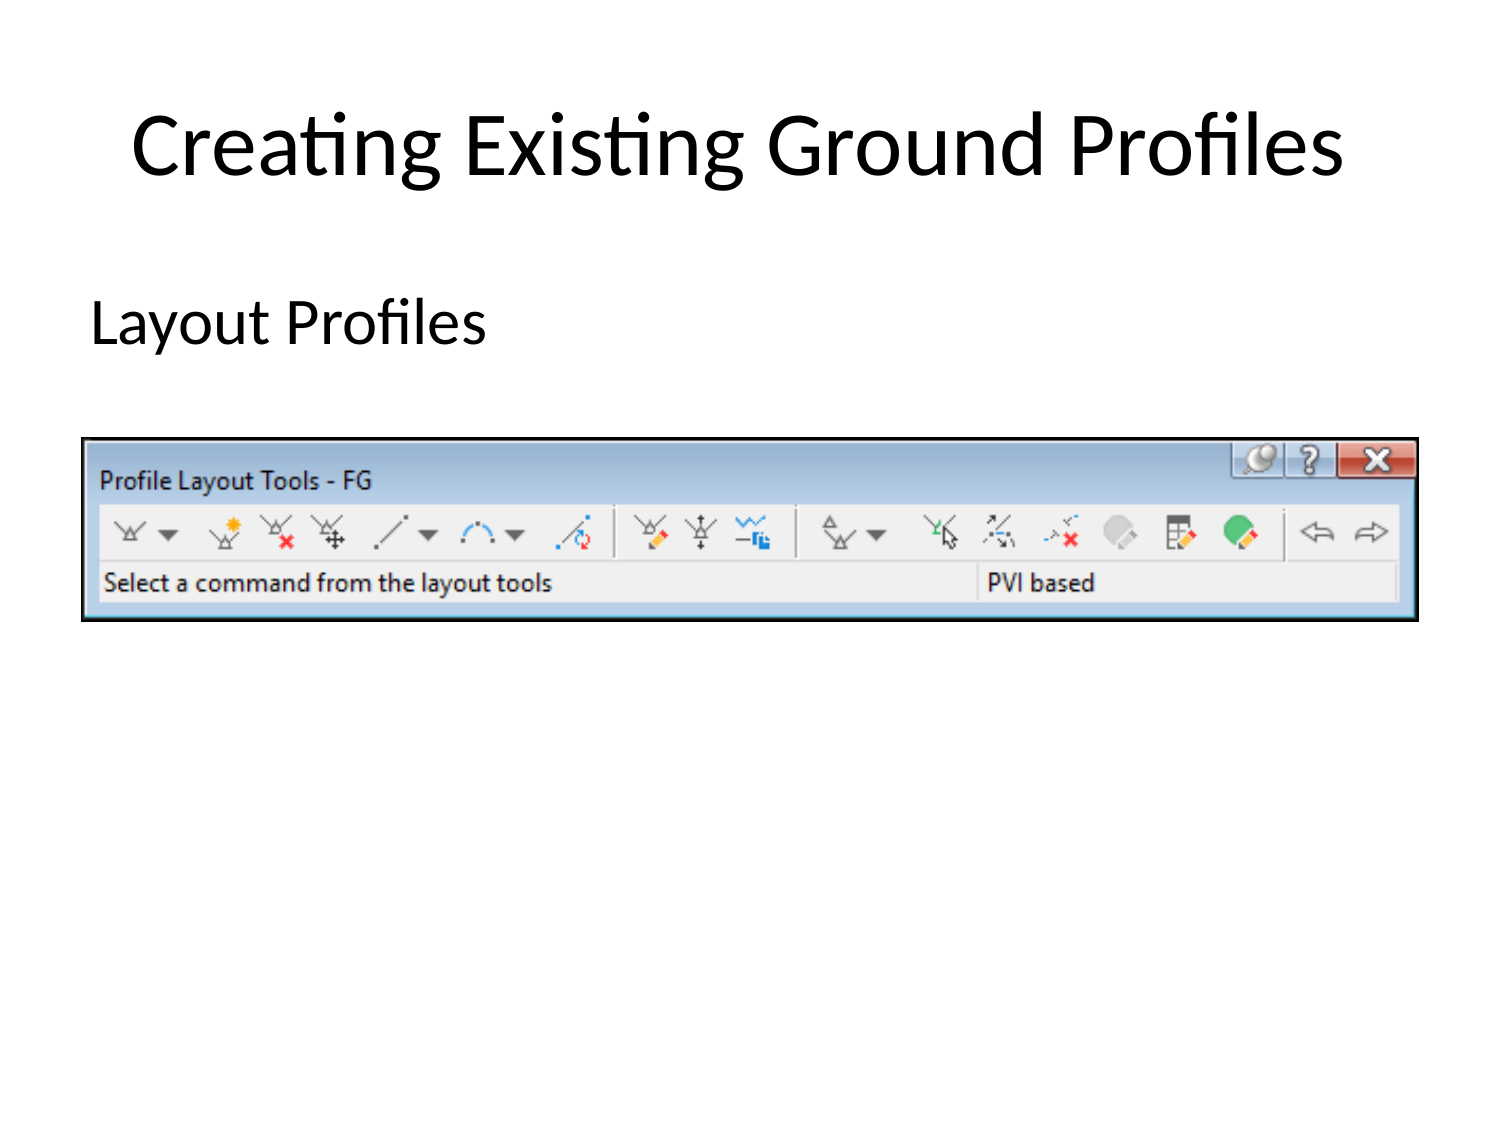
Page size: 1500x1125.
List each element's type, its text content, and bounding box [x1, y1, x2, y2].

list Layout Profiles [75, 270, 1425, 413]
picture [80, 437, 1419, 622]
title Creating Existing Ground Profiles [75, 45, 1425, 233]
